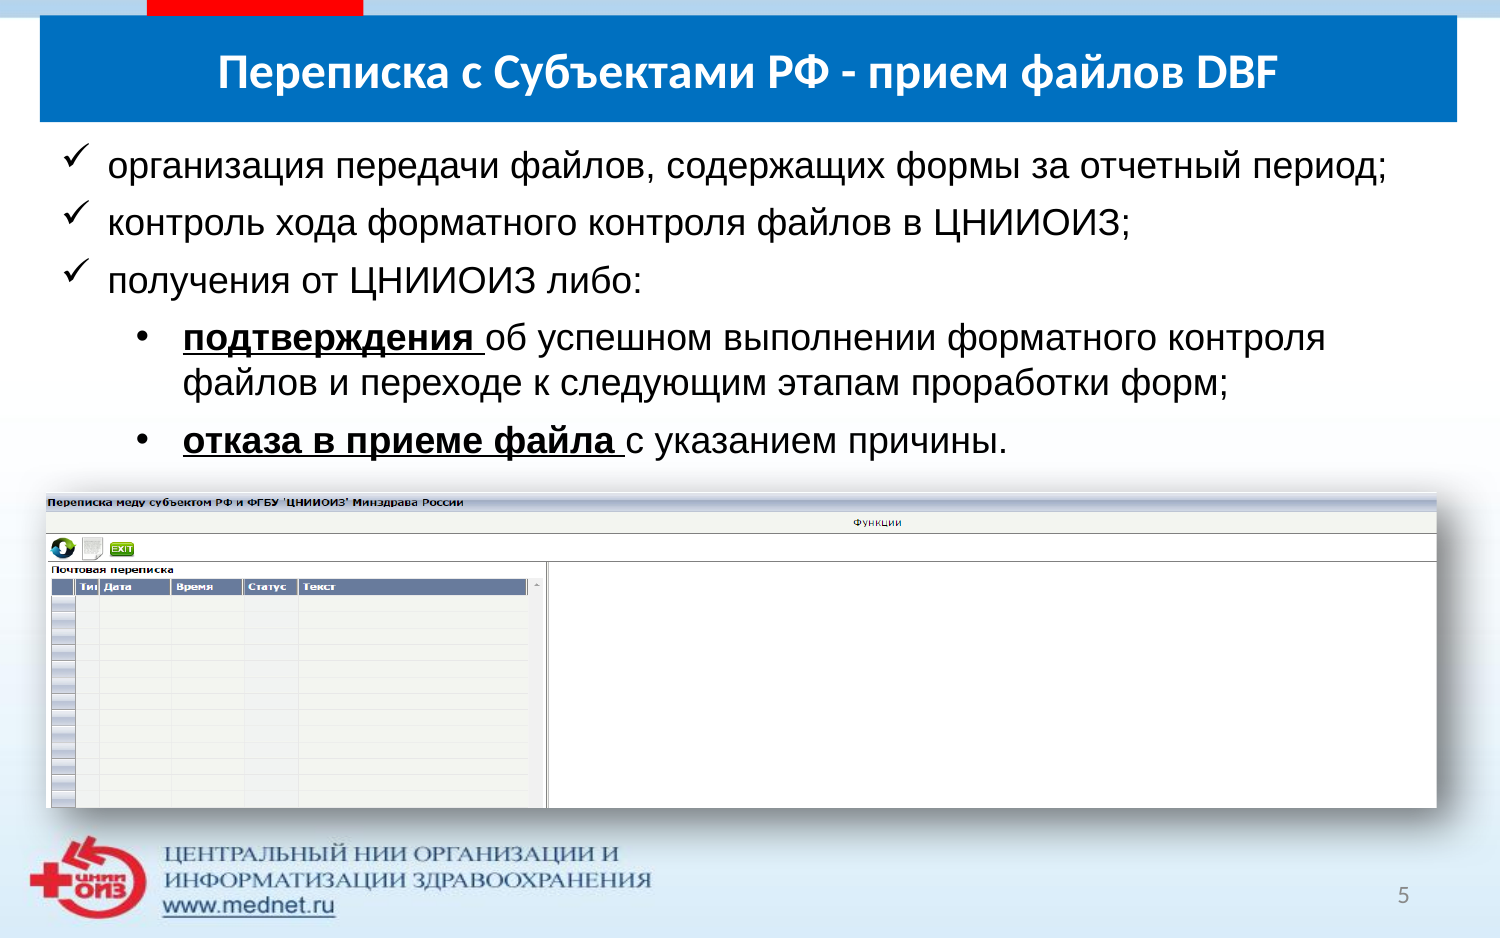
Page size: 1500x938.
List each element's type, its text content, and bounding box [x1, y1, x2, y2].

picture [0, 0, 1500, 938]
title Переписка с Субъектами РФ - прием файлов DBF [38, 13, 1459, 124]
text_box организация передачи файлов, содержащих формы за отчетный период; контроль хода форматного контроля файлов в ЦНИИОИЗ; получения от ЦНИИОИЗ либо: подтверждения об успешном выполнении форматного контроля файлов и переходе к следующим этапам проработки форм; отказа в приеме файла с указанием причины. [46, 133, 1456, 469]
text_box [145, 0, 365, 18]
slide_number 5 [1074, 868, 1425, 919]
